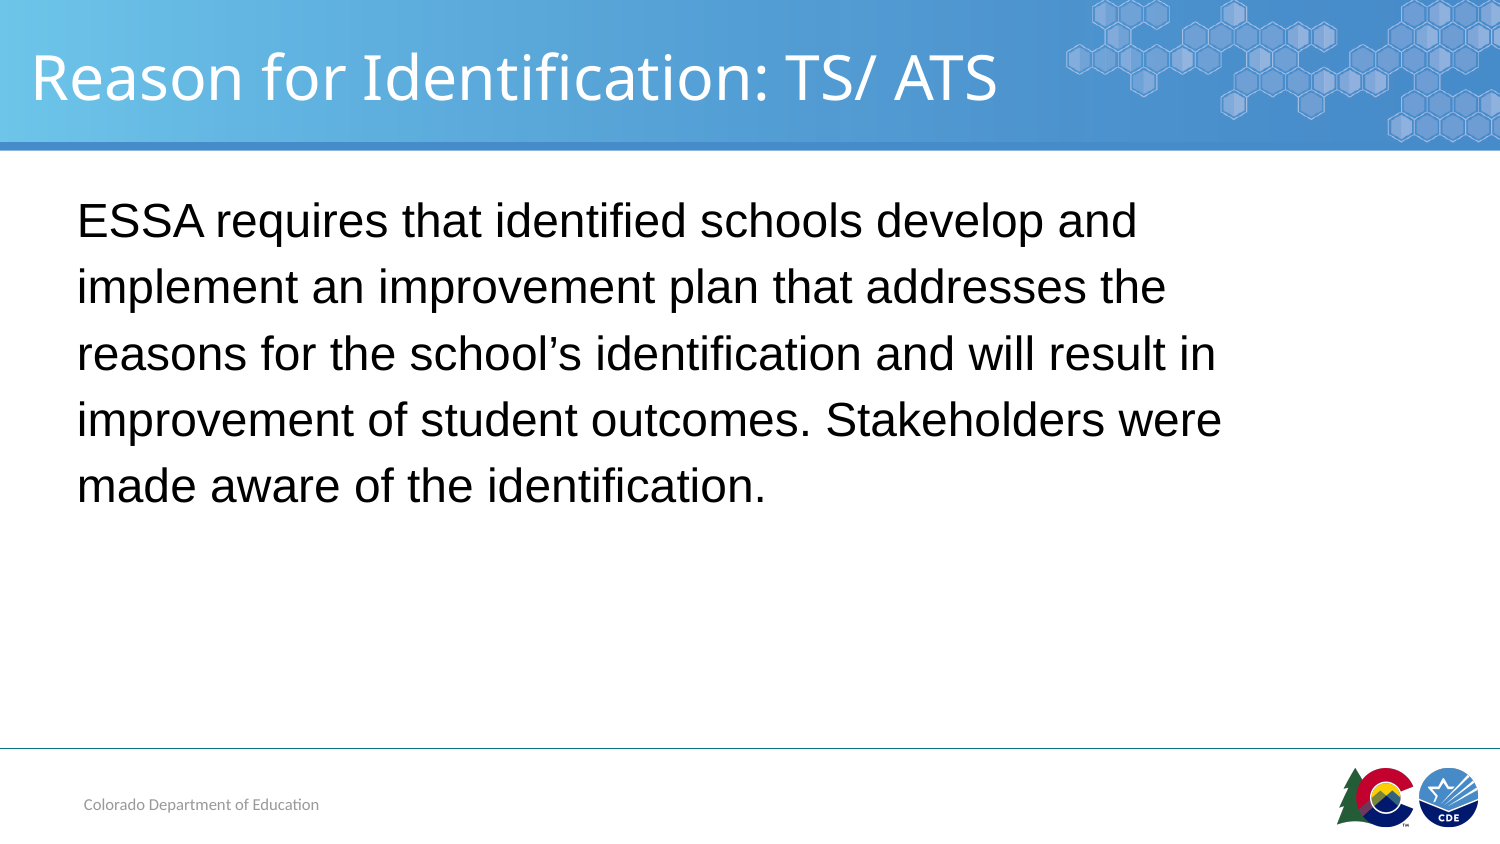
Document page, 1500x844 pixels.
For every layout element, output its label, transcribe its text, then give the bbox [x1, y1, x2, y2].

picture [0, 0, 1500, 151]
title Reason for Identification: TS/ ATS [30, 28, 1428, 123]
list ESSA requires that identified schools develop and implement an improvement plan that addresses the reasons for the school’s identification and will result in improvement of student outcomes. Stakeholders were made aware of the identification. [76, 181, 1346, 705]
picture [1336, 767, 1479, 828]
